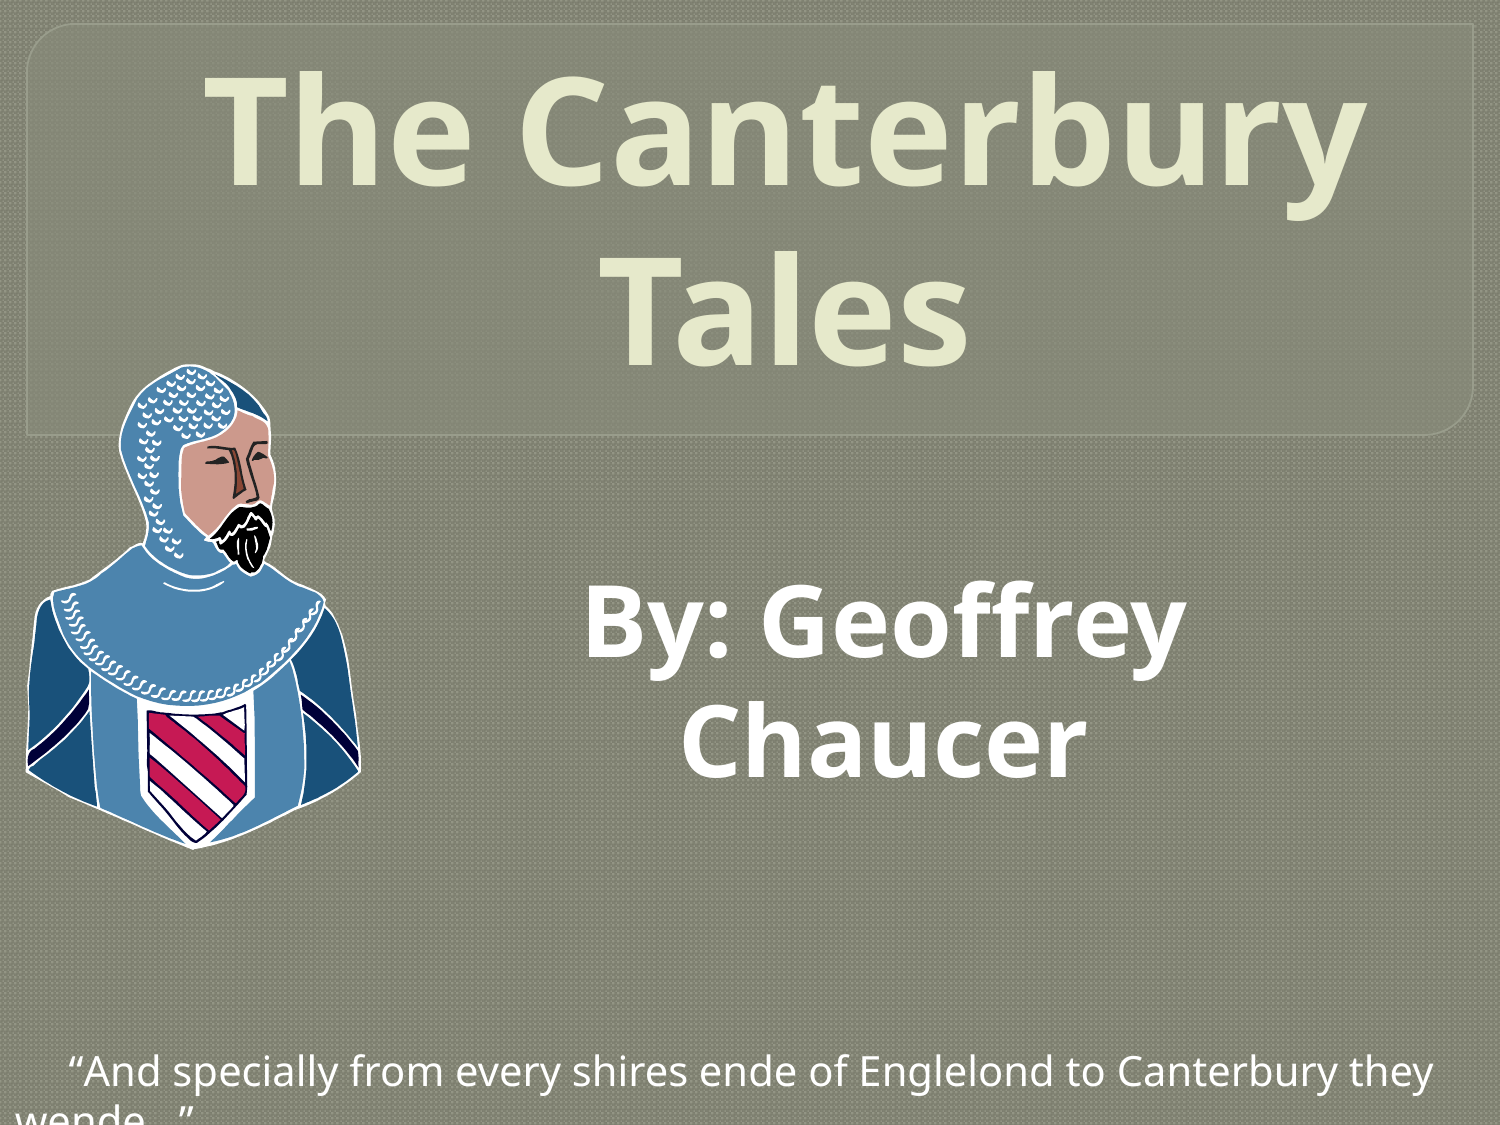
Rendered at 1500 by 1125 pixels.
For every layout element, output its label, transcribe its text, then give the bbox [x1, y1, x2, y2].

title The Canterbury Tales [162, 0, 1438, 404]
subtitle By: Geoffrey Chaucer [369, 549, 1439, 838]
text_box “And specially from every shires ende of Englelond to Canterbury they wende…” [0, 1037, 1500, 1125]
picture [24, 362, 363, 851]
